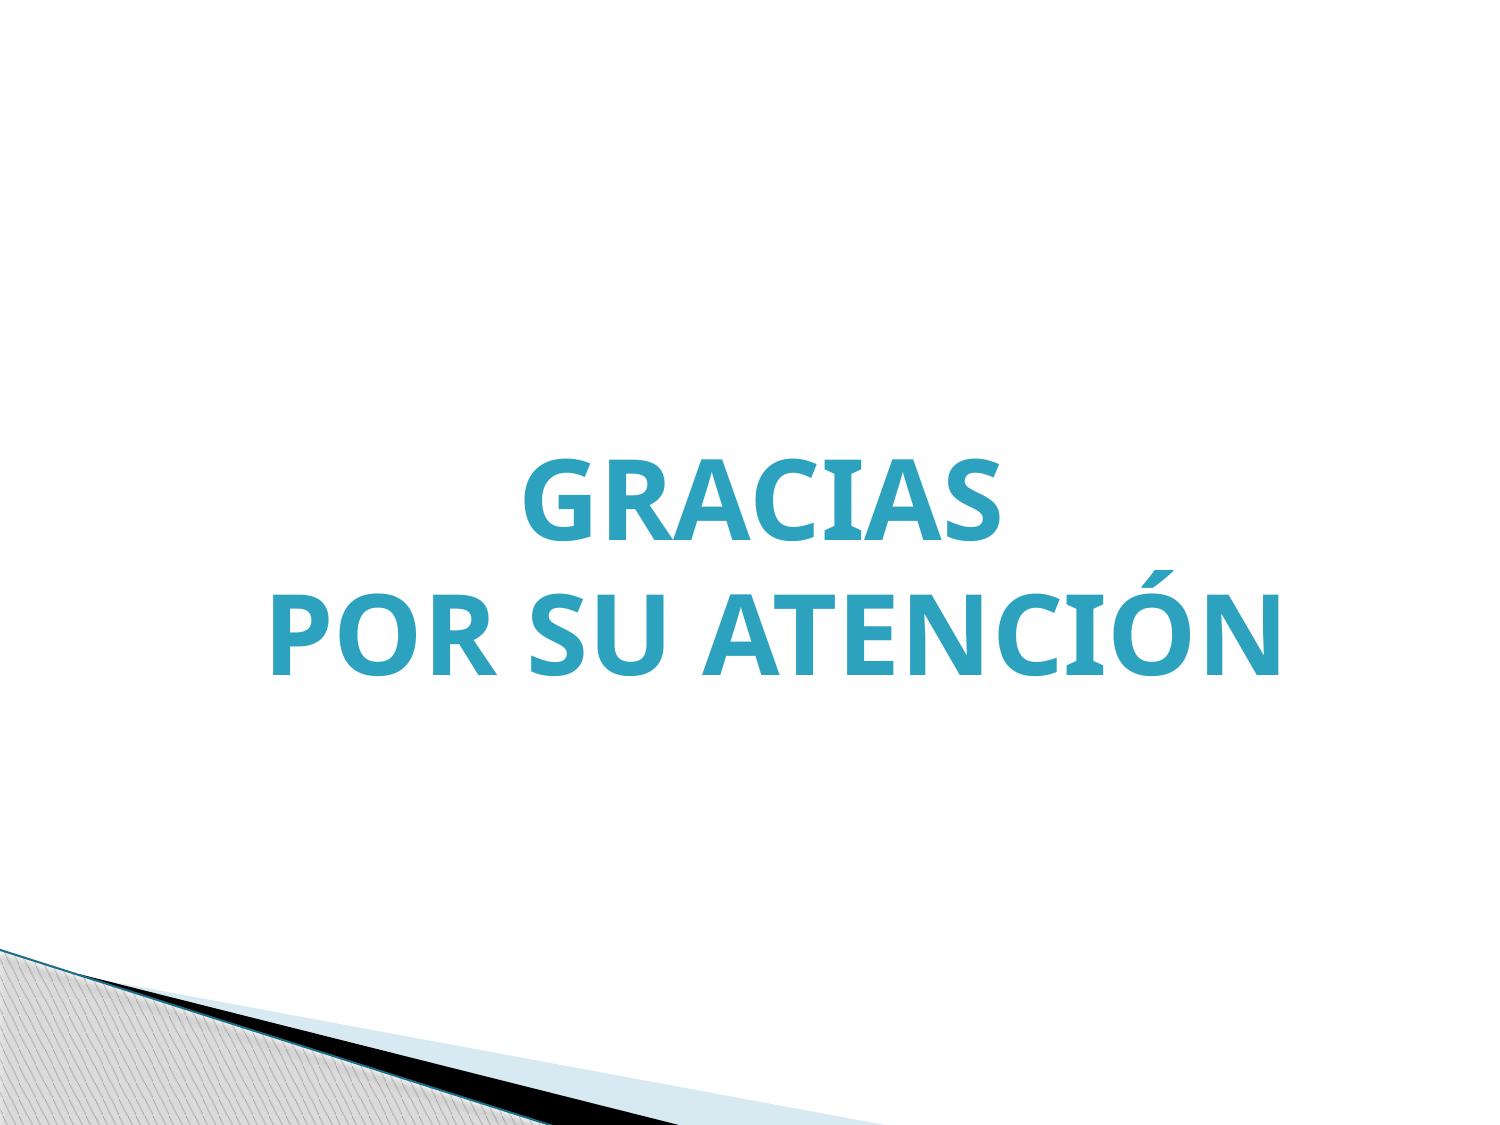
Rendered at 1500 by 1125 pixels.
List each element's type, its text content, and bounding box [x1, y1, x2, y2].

text_box Gracias por su atención [248, 420, 1305, 706]
